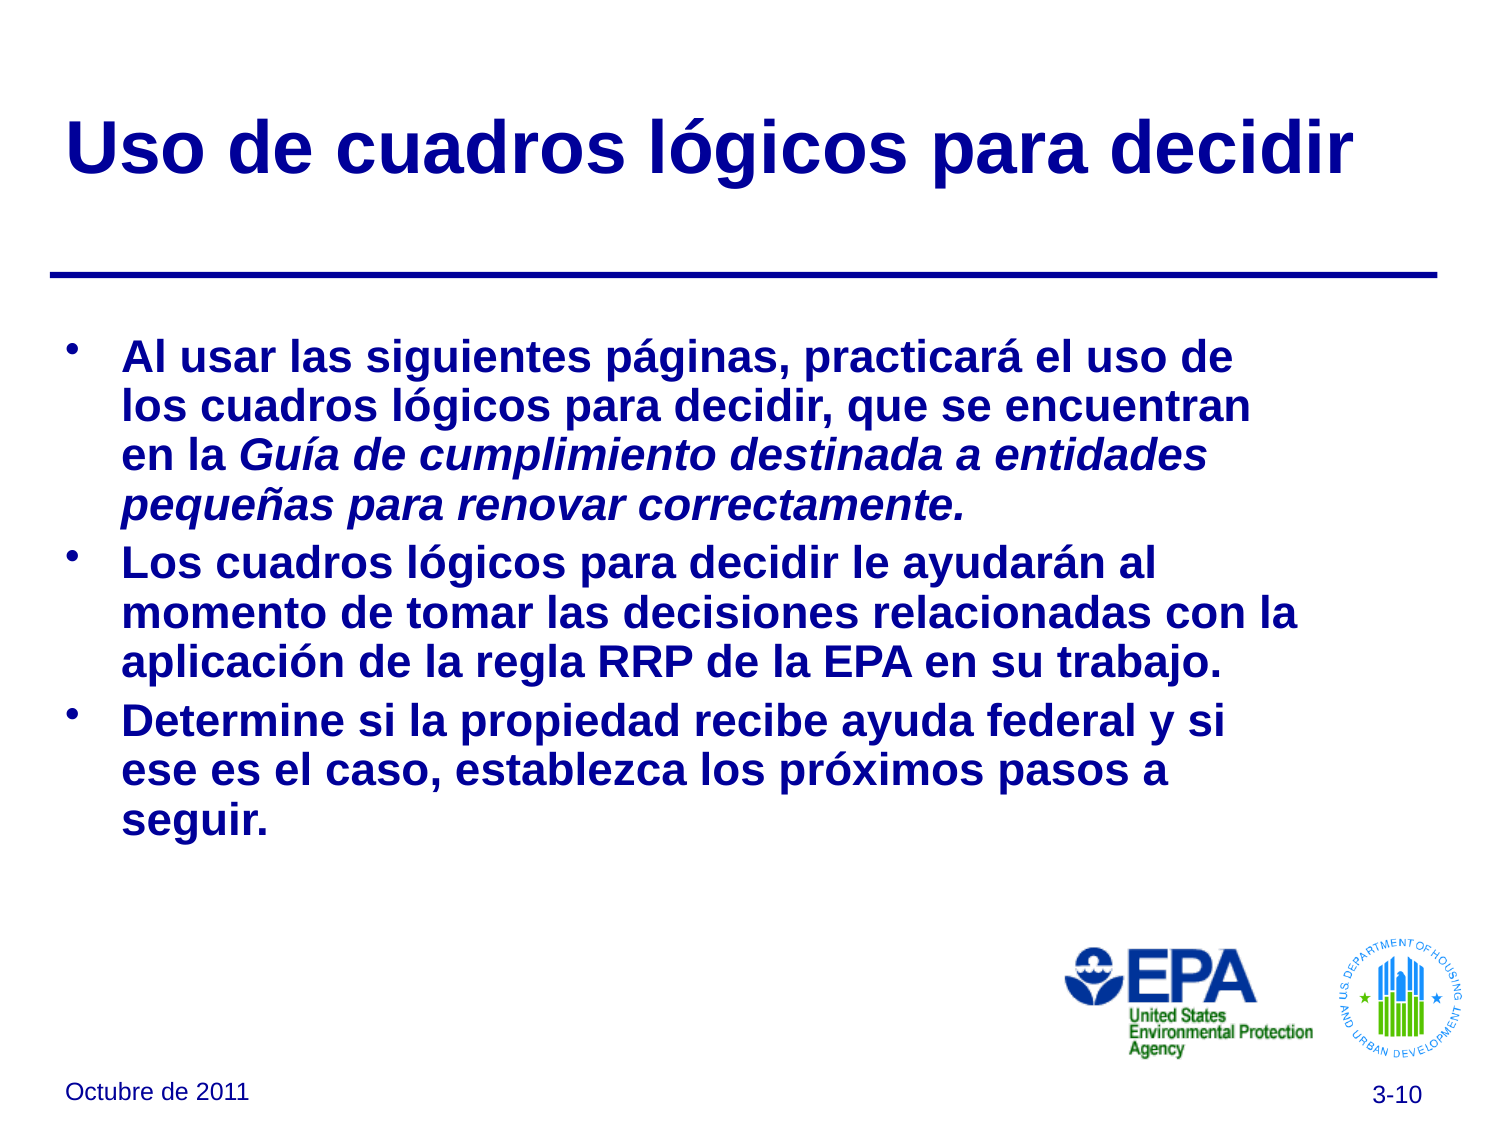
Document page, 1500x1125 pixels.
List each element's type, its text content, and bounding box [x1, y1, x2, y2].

title Uso de cuadros lógicos para decidir [49, 49, 1438, 238]
list Al usar las siguientes páginas, practicará el uso de los cuadros lógicos para decidir, que se encuentran en la Guía de cumplimiento destinada a entidades pequeñas para renovar correctamente. Los cuadros lógicos para decidir le ayudarán al momento de tomar las decisiones relacionadas con la aplicación de la regla RRP de la EPA en su trabajo. Determine si la propiedad recibe ayuda federal y si ese es el caso, establezca los próximos pasos a seguir. [49, 324, 1326, 1001]
slide_number Octubre de 2011 [49, 1049, 363, 1125]
picture [1337, 937, 1463, 1059]
slide_number 3-10 [1124, 1049, 1438, 1125]
picture [1062, 1001, 1319, 1064]
